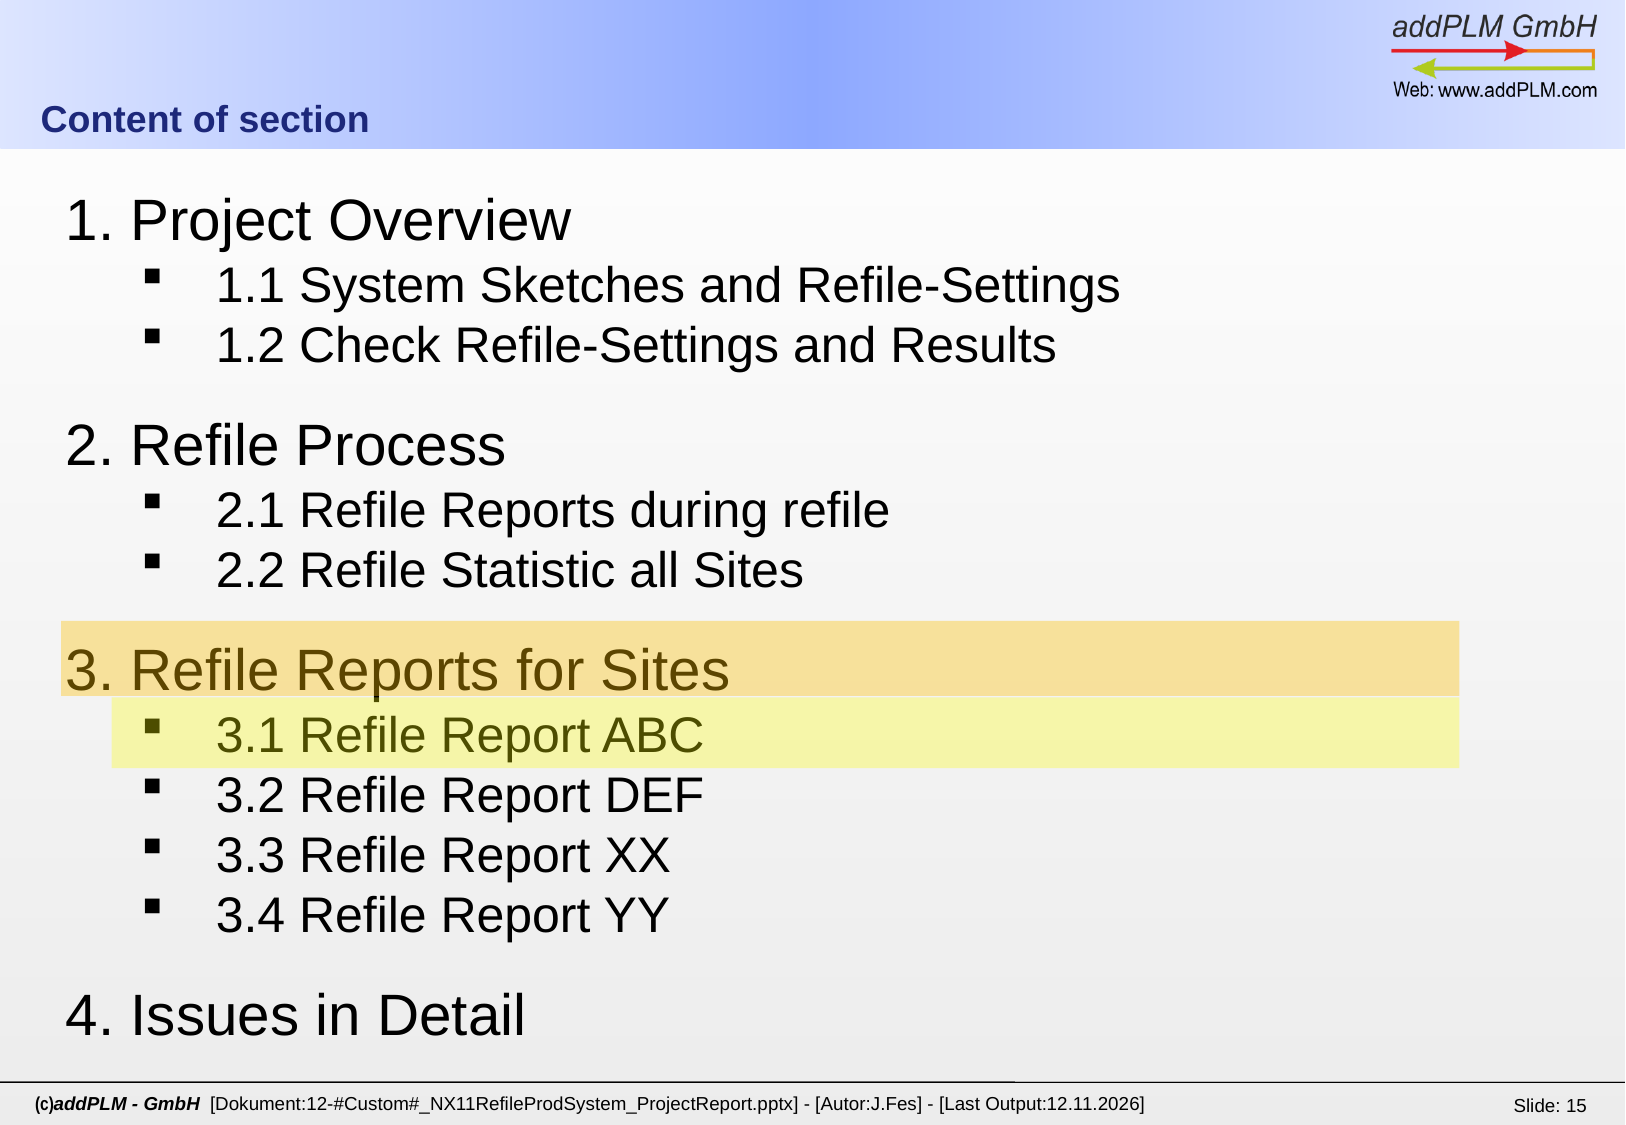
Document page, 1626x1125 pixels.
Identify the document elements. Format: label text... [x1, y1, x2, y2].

title Content of section [40, 67, 1582, 131]
text_box [61, 620, 1460, 696]
picture [1391, 14, 1597, 97]
text_box [111, 697, 1460, 769]
